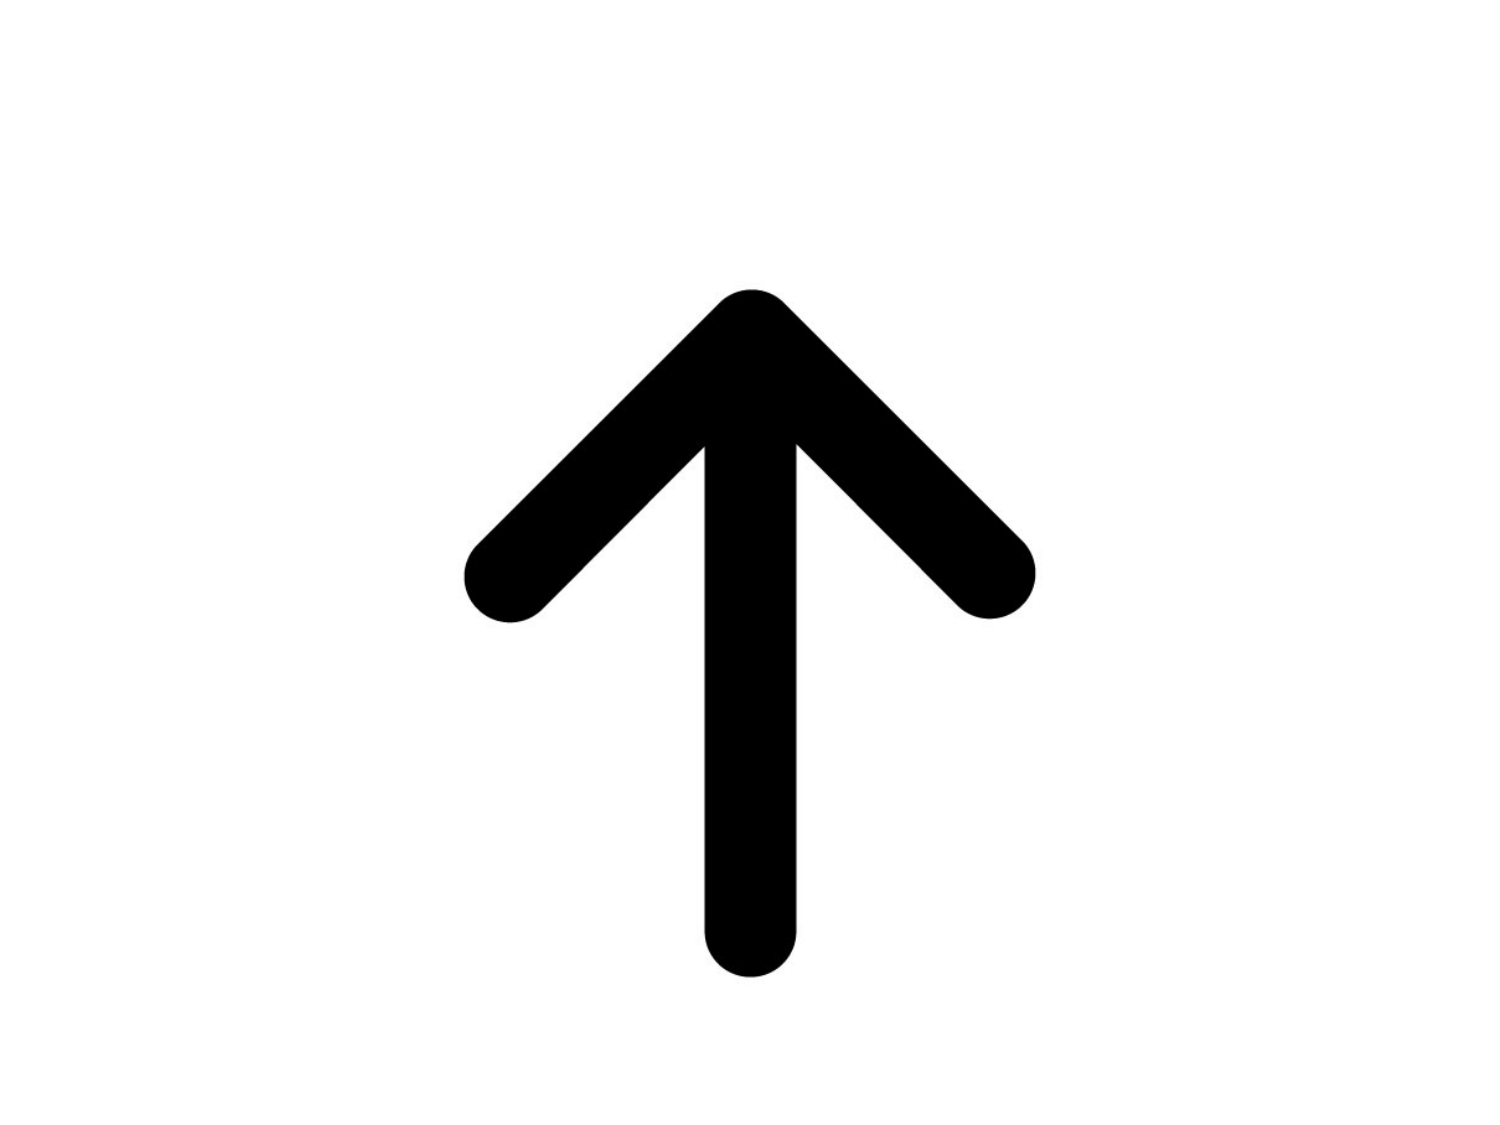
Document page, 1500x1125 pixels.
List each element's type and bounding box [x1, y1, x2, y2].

list [378, 262, 1122, 1006]
